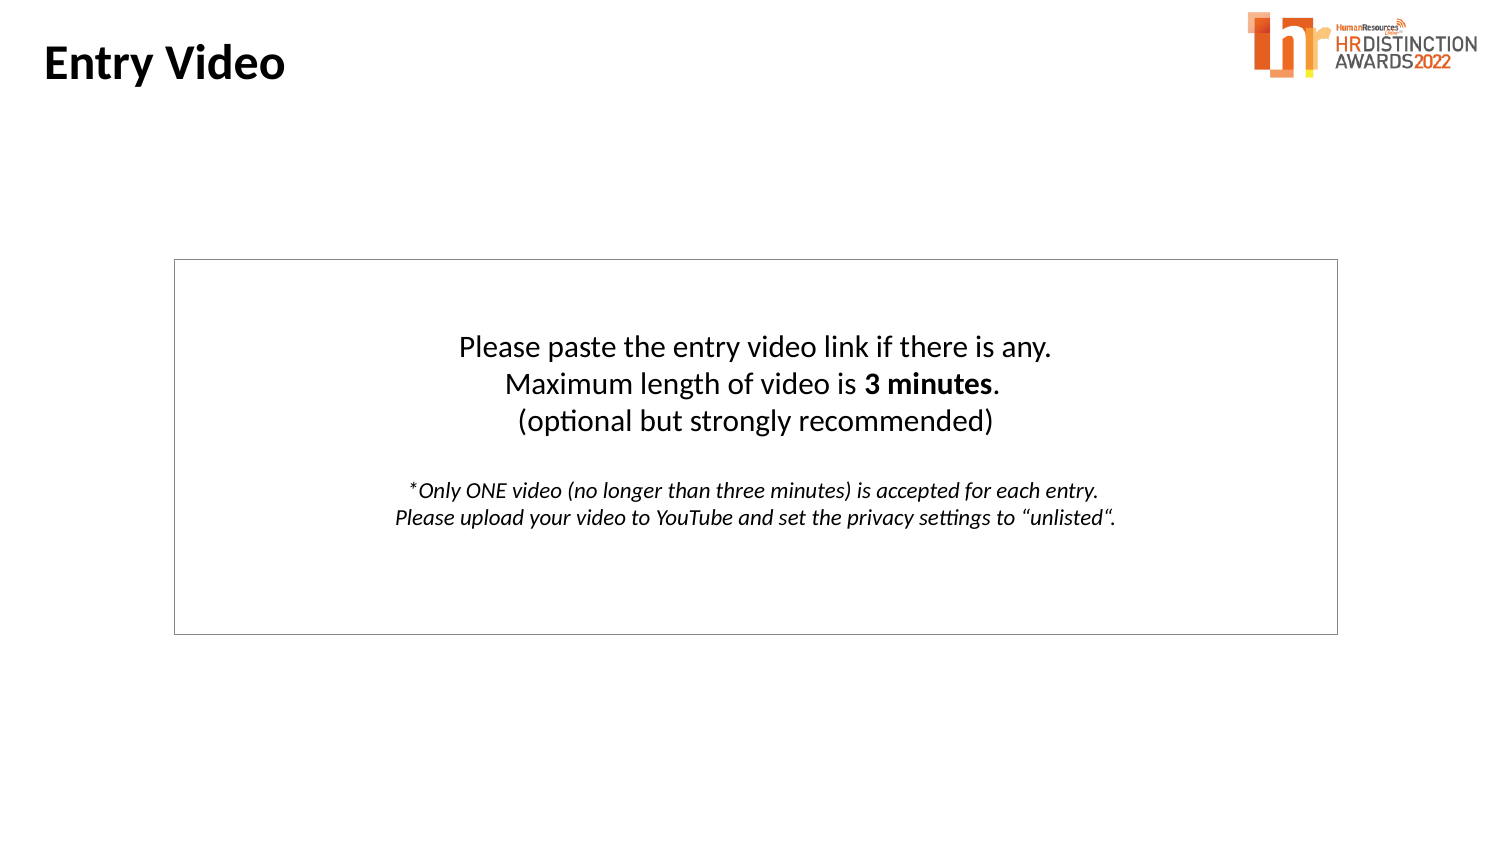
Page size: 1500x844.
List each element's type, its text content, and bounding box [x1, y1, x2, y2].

text_box Please paste the entry video link if there is any. Maximum length of video is 3 minutes. (optional but strongly recommended) *Only ONE video (no longer than three minutes) is accepted for each entry. Please upload your video to YouTube and set the privacy settings to “unlisted“. [174, 259, 1338, 635]
text_box Entry Video [29, 15, 1270, 103]
picture [1224, 0, 1500, 96]
